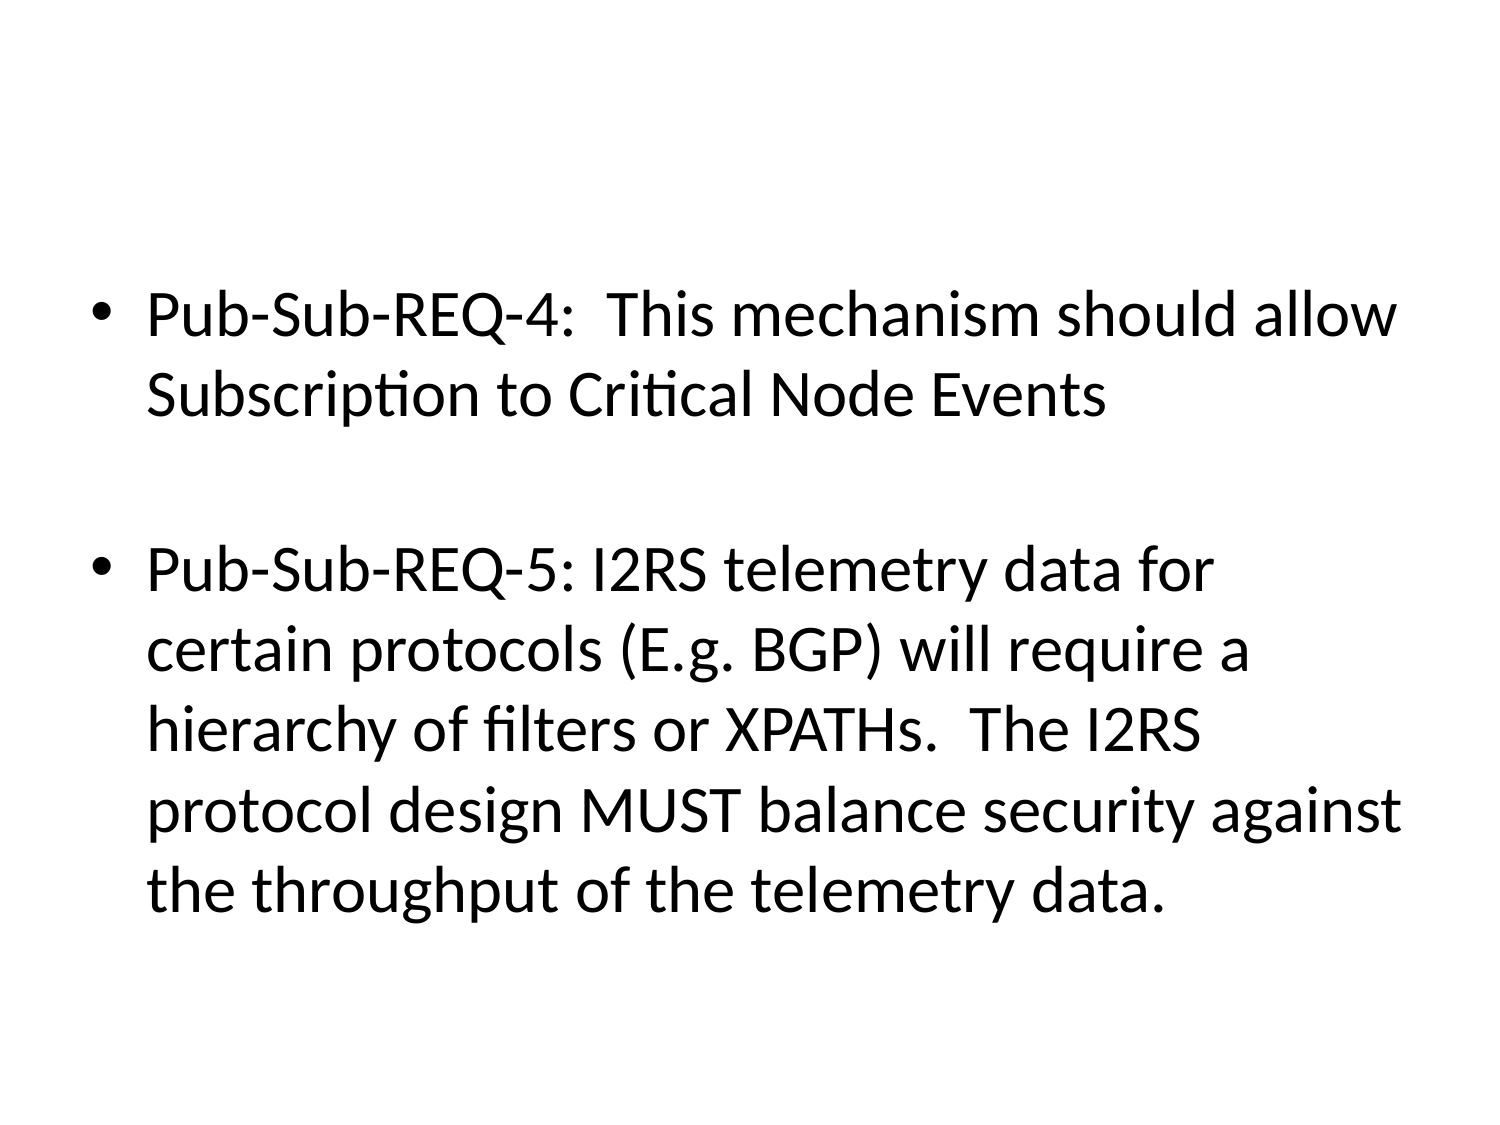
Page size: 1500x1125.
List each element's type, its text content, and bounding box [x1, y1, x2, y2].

list Pub-Sub-REQ-4: This mechanism should allow Subscription to Critical Node Events Pub-Sub-REQ-5: I2RS telemetry data for certain protocols (E.g. BGP) will require a hierarchy of filters or XPATHs. The I2RS protocol design MUST balance security against the throughput of the telemetry data. [75, 262, 1425, 1005]
